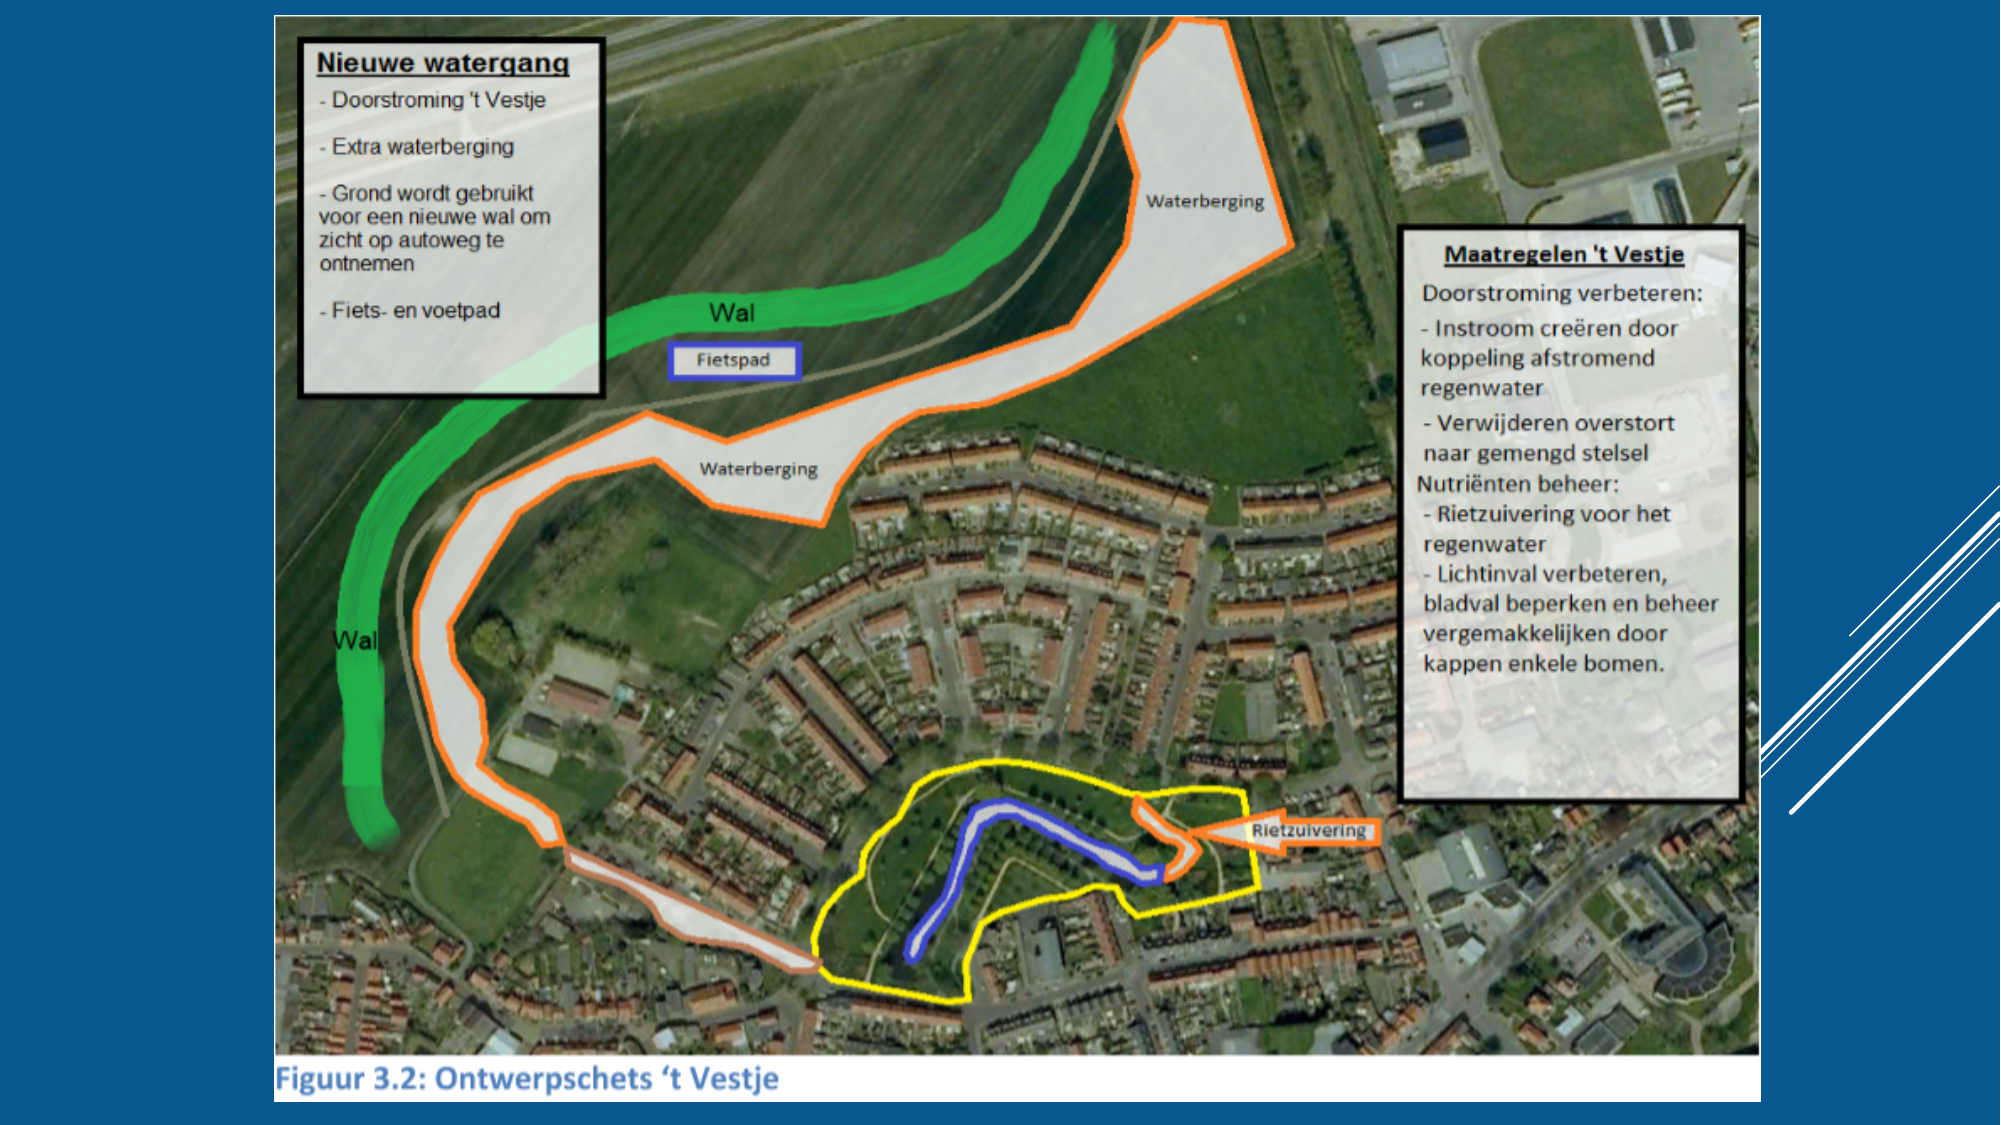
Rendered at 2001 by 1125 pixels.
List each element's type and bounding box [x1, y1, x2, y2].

list [274, 15, 1761, 1103]
